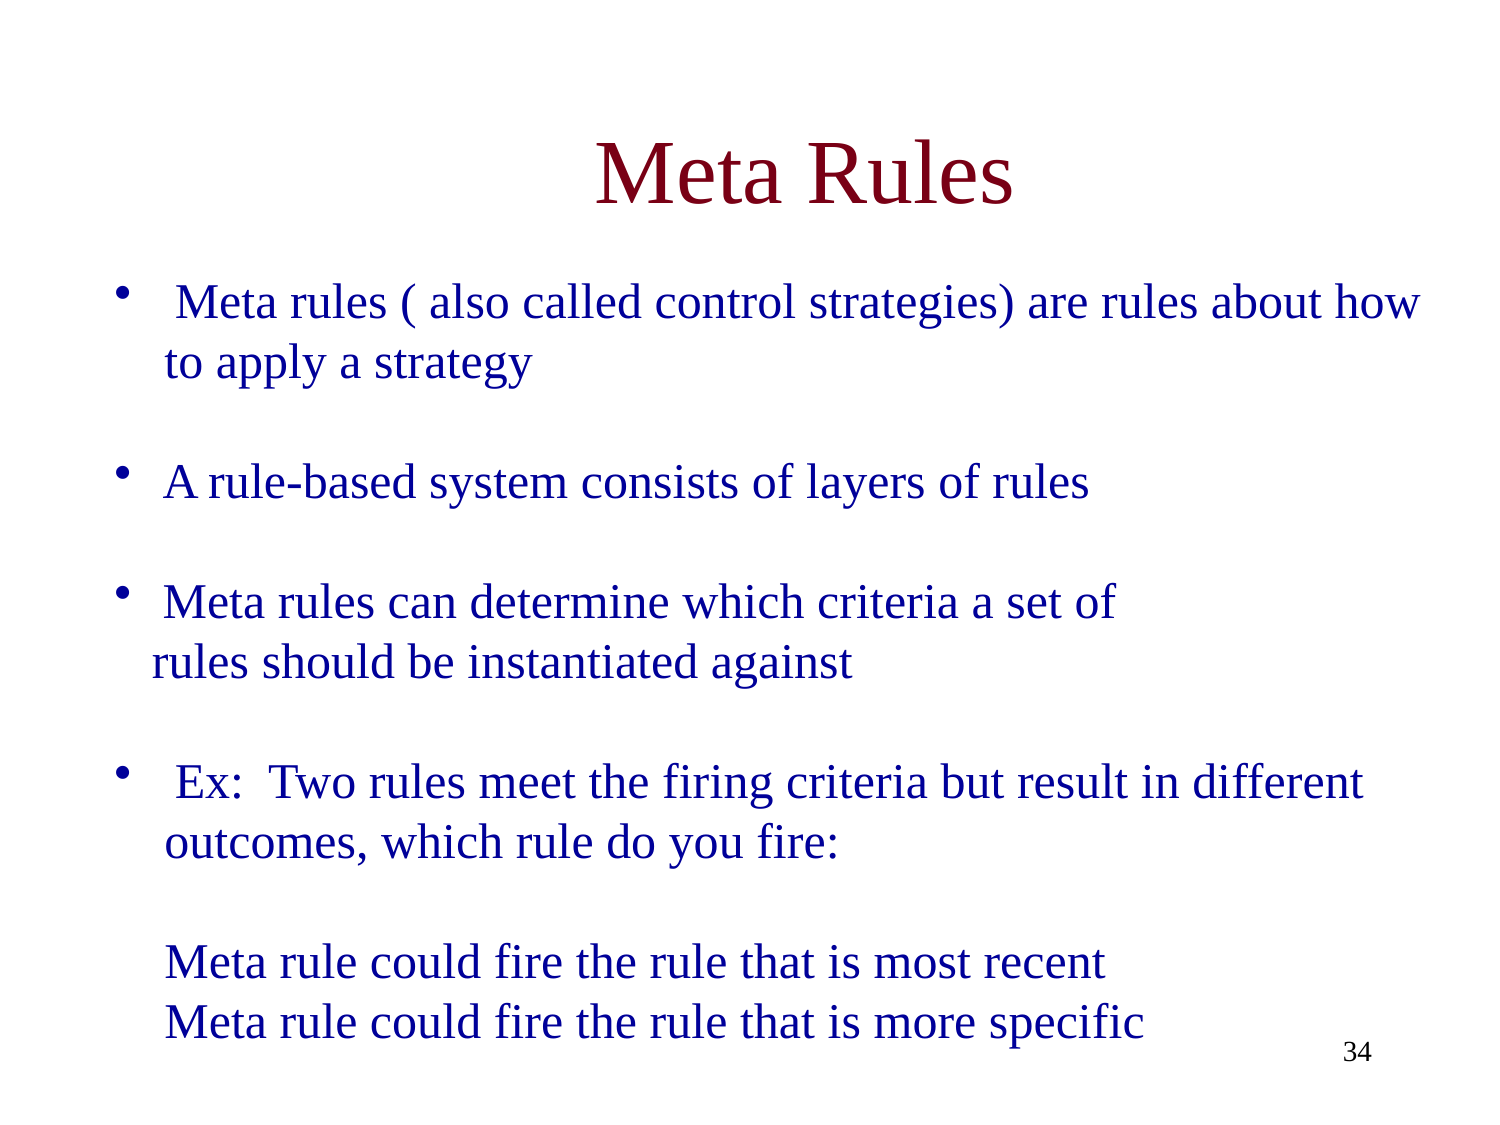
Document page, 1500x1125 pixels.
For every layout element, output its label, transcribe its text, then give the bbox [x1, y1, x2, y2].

slide_number 34 [1074, 1024, 1388, 1101]
text_box Meta rules ( also called control strategies) are rules about how to apply a strategy A rule-based system consists of layers of rules Meta rules can determine which criteria a set of rules should be instantiated against Ex: Two rules meet the firing criteria but result in different outcomes, which rule do you fire: Meta rule could fire the rule that is most recent Meta rule could fire the rule that is more specific [99, 260, 1437, 1056]
title Meta Rules [184, 72, 1427, 260]
